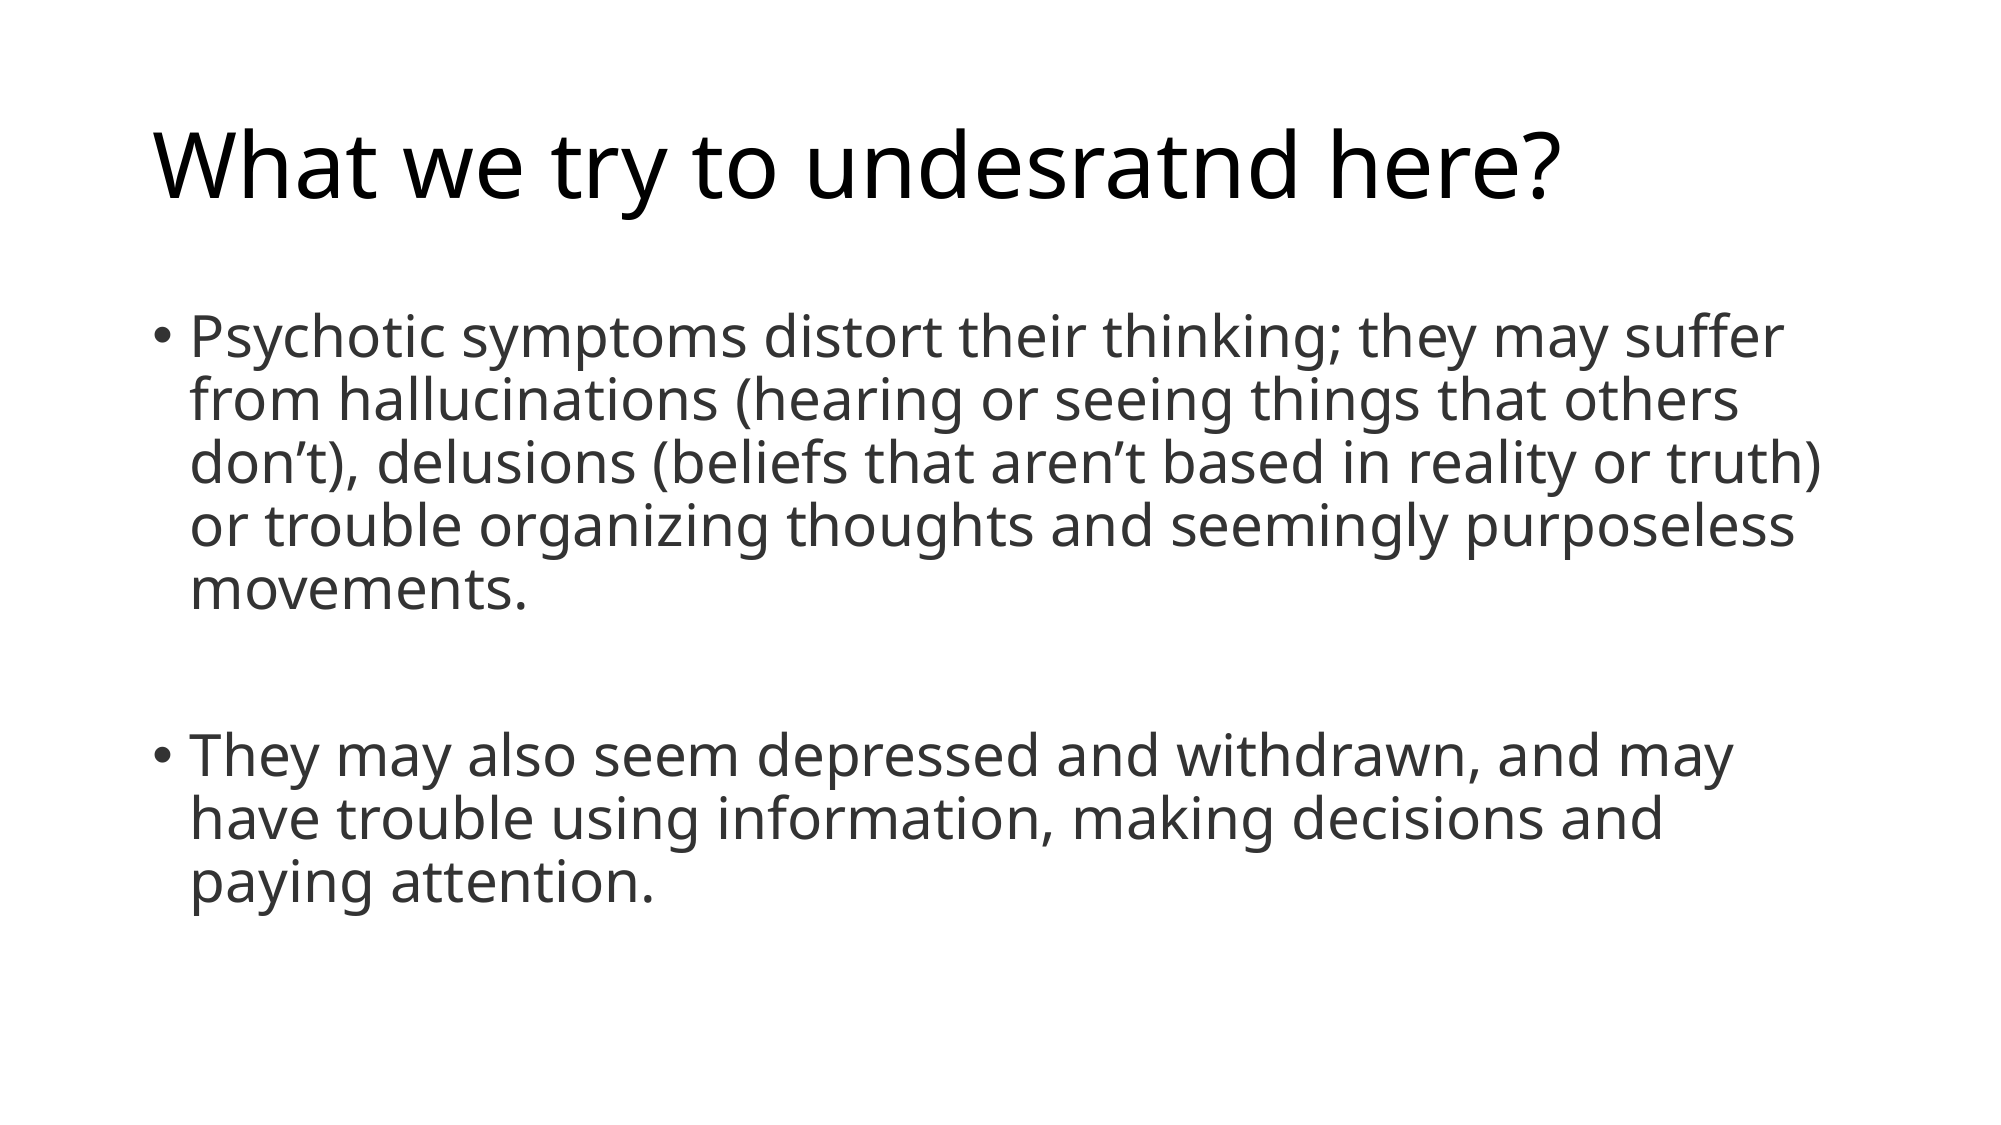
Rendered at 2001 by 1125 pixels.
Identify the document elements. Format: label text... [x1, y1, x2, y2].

title What we try to undesratnd here? [137, 59, 1863, 278]
list Psychotic symptoms distort their thinking; they may suffer from hallucinations (hearing or seeing things that others don’t), delusions (beliefs that aren’t based in reality or truth) or trouble organizing thoughts and seemingly purposeless movements. They may also seem depressed and withdrawn, and may have trouble using information, making decisions and paying attention. [137, 299, 1863, 1014]
